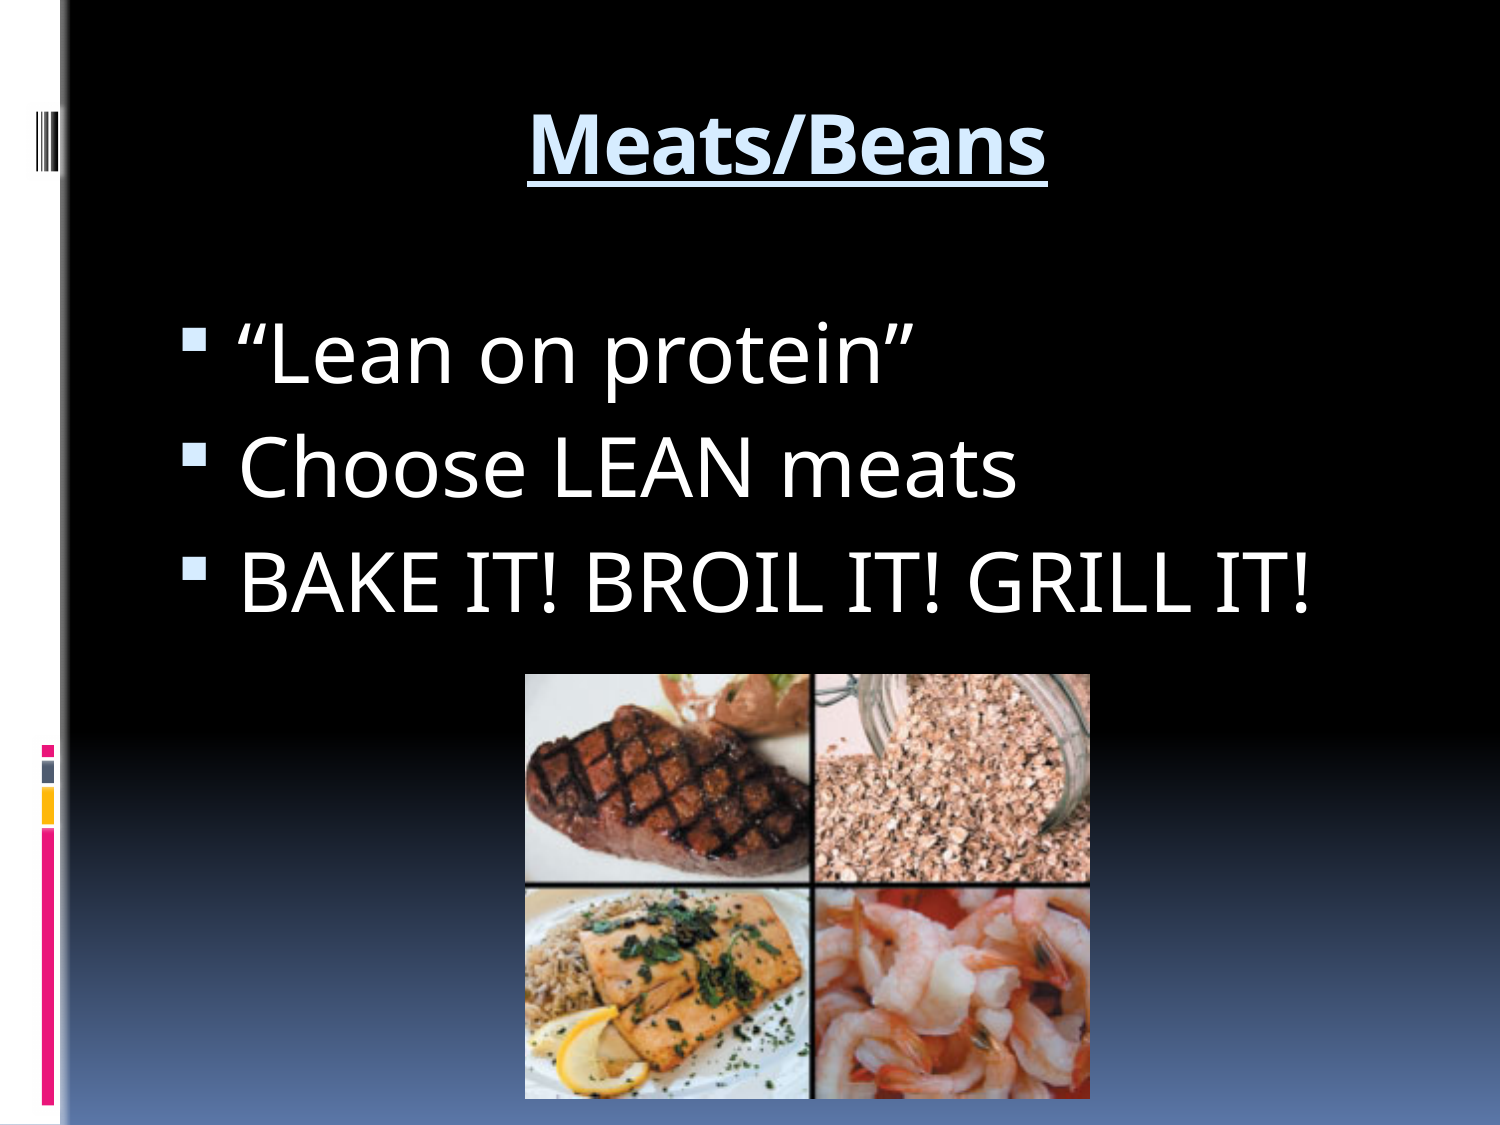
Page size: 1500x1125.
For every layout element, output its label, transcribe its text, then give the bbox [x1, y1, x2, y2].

picture [524, 674, 1090, 1099]
list “Lean on protein” Choose LEAN meats BAKE IT! BROIL IT! GRILL IT! [150, 292, 1425, 688]
title Meats/Beans [150, 83, 1425, 234]
